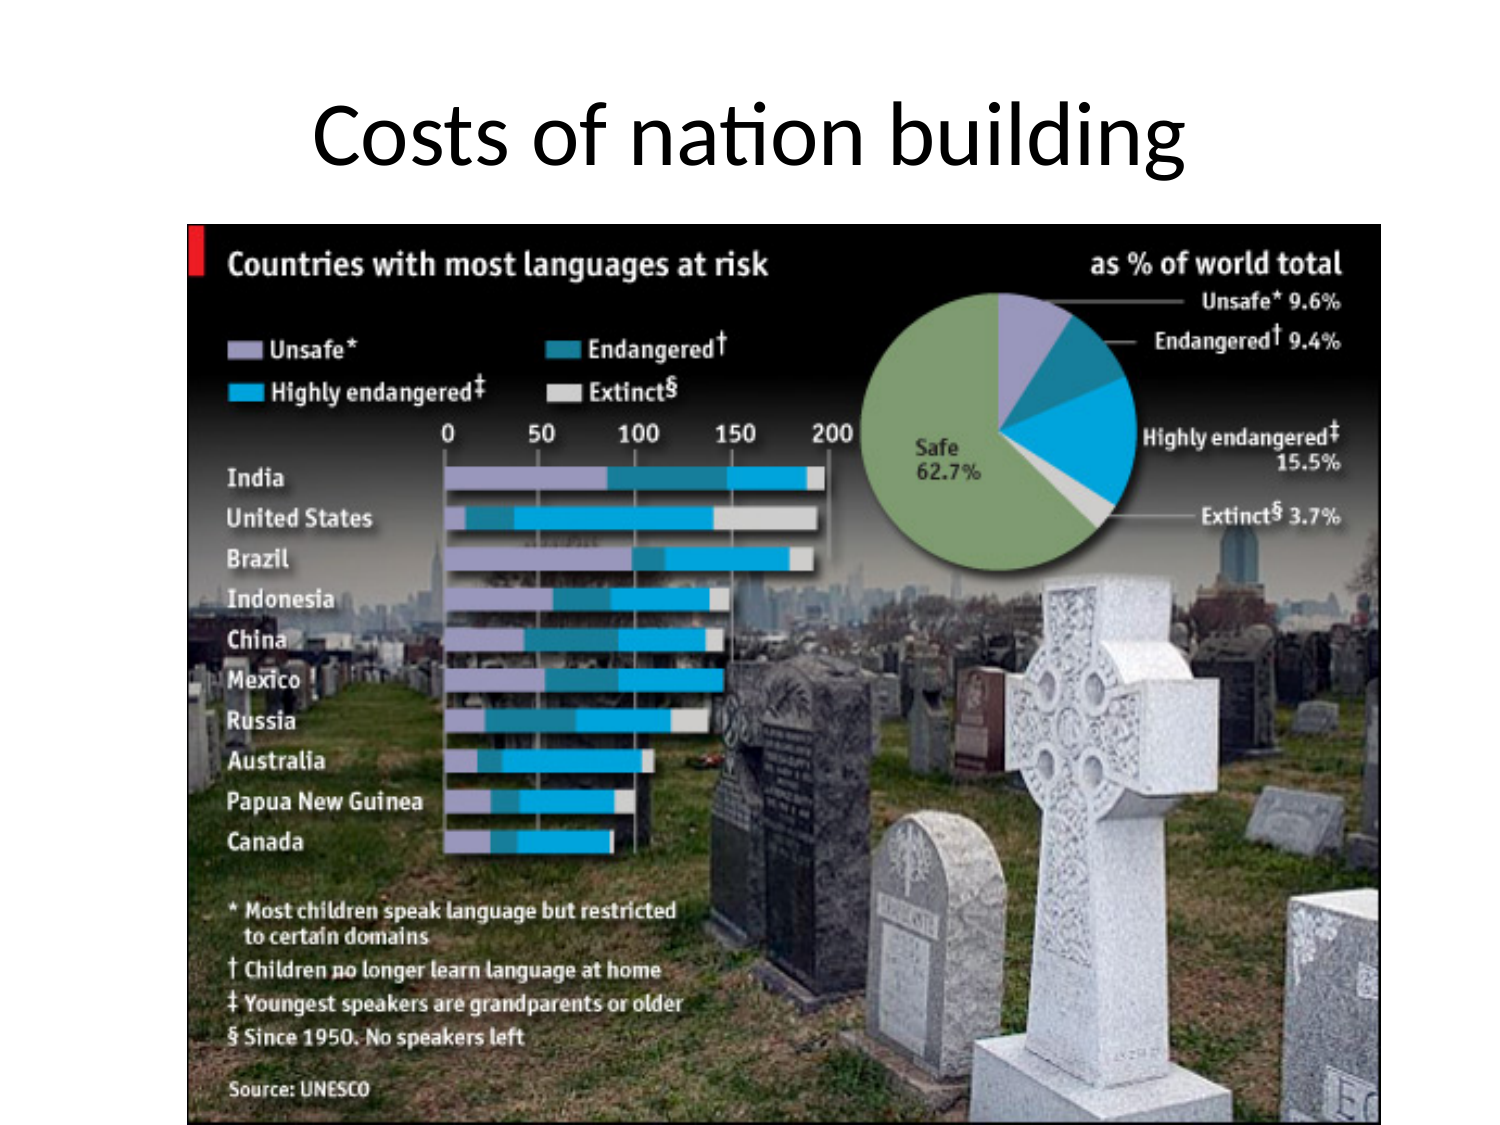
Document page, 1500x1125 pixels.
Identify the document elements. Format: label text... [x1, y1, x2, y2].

picture [187, 224, 1381, 1125]
title Costs of nation building [75, 45, 1425, 213]
